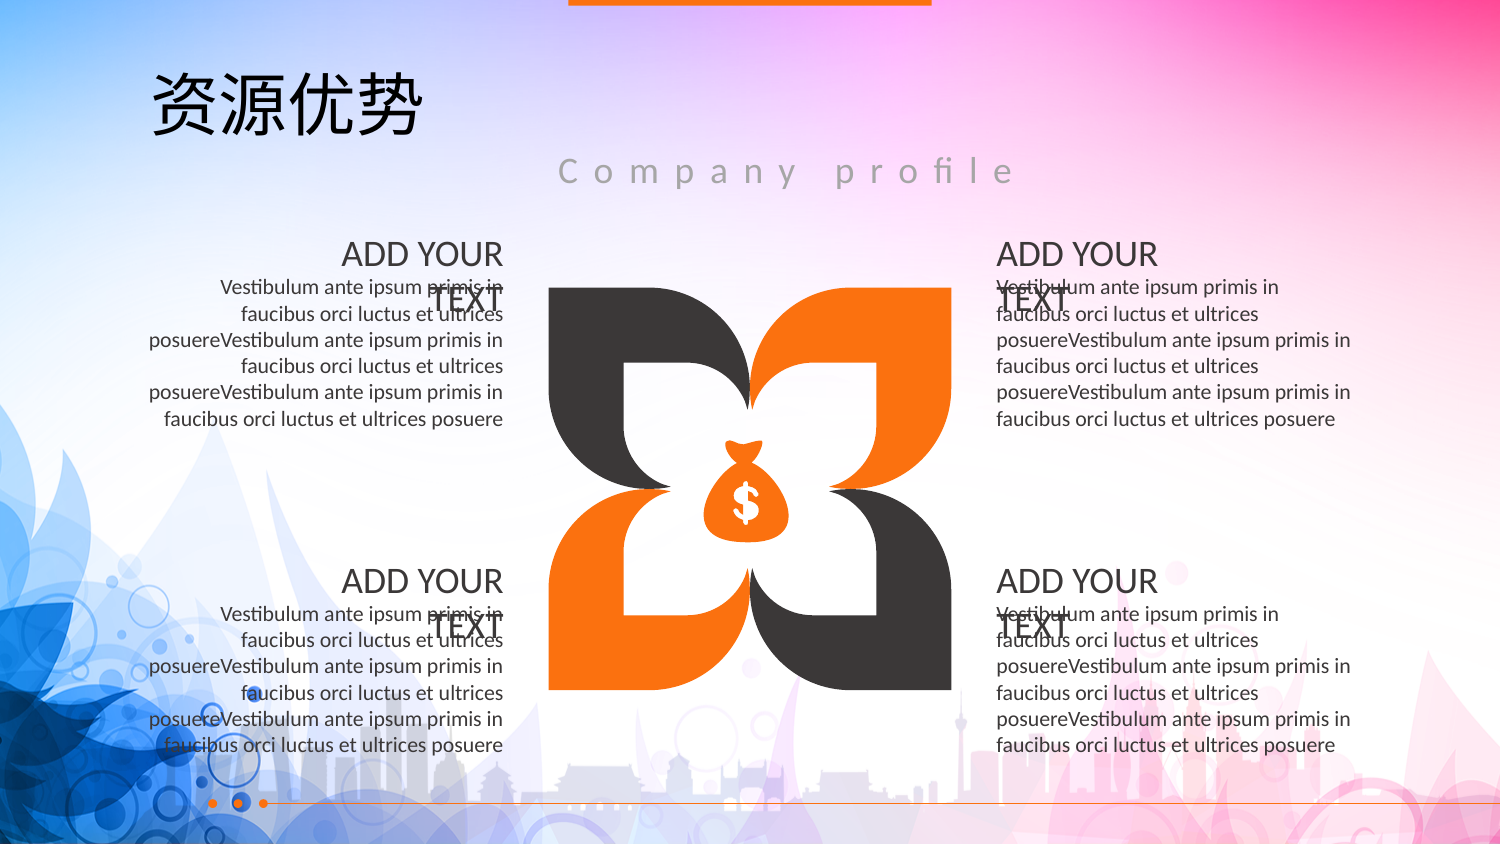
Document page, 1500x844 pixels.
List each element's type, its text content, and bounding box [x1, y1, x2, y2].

text_box ADD YOUR TEXT [981, 221, 1205, 265]
text_box Vestibulum ante ipsum primis in faucibus orci luctus et ultrices posuereVestibulum ante ipsum primis in faucibus orci luctus et ultrices posuereVestibulum ante ipsum primis in faucibus orci luctus et ultrices posuere [128, 265, 519, 491]
text_box ADD YOUR TEXT [981, 548, 1205, 592]
text_box [547, 487, 750, 692]
text_box [748, 487, 953, 692]
picture [0, 0, 1500, 844]
text_box Vestibulum ante ipsum primis in faucibus orci luctus et ultrices posuereVestibulum ante ipsum primis in faucibus orci luctus et ultrices posuereVestibulum ante ipsum primis in faucibus orci luctus et ultrices posuere [128, 592, 519, 817]
text_box [703, 440, 789, 543]
text_box [748, 286, 953, 489]
text_box Vestibulum ante ipsum primis in faucibus orci luctus et ultrices posuereVestibulum ante ipsum primis in faucibus orci luctus et ultrices posuereVestibulum ante ipsum primis in faucibus orci luctus et ultrices posuere [981, 592, 1372, 817]
title 资源优势 [103, 26, 1380, 190]
text_box Vestibulum ante ipsum primis in faucibus orci luctus et ultrices posuereVestibulum ante ipsum primis in faucibus orci luctus et ultrices posuereVestibulum ante ipsum primis in faucibus orci luctus et ultrices posuere [981, 265, 1372, 491]
text_box ADD YOUR TEXT [295, 548, 519, 592]
text_box ADD YOUR TEXT [295, 221, 519, 265]
text_box Company profile [543, 138, 1028, 199]
text_box [547, 286, 750, 489]
